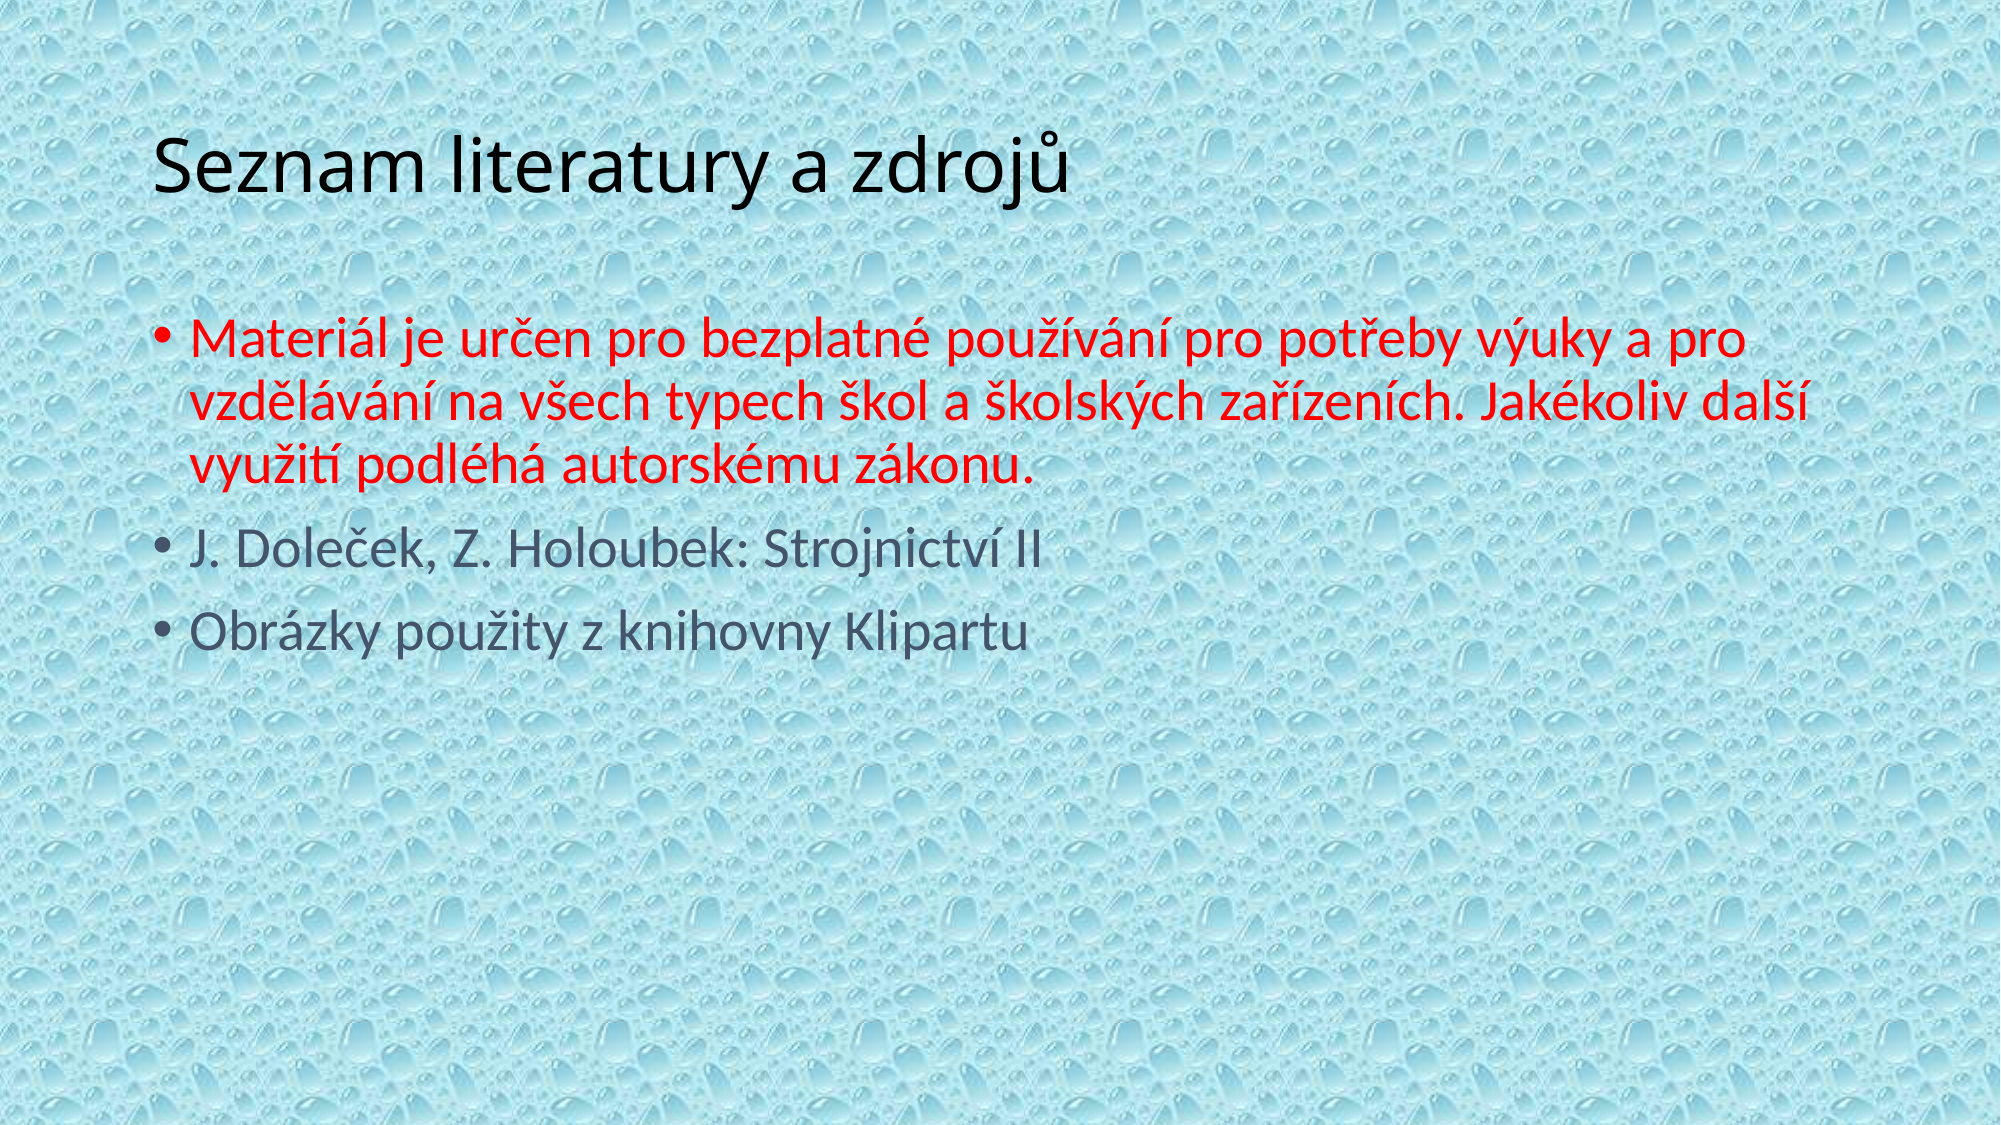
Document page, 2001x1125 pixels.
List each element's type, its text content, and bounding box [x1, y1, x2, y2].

picture [0, 0, 2001, 1125]
title Seznam literatury a zdrojů [137, 59, 1863, 278]
list Materiál je určen pro bezplatné používání pro potřeby výuky a pro vzdělávání na všech typech škol a školských zařízeních. Jakékoliv další využití podléhá autorskému zákonu. J. Doleček, Z. Holoubek: Strojnictví II Obrázky použity z knihovny Klipartu [137, 299, 1863, 1014]
